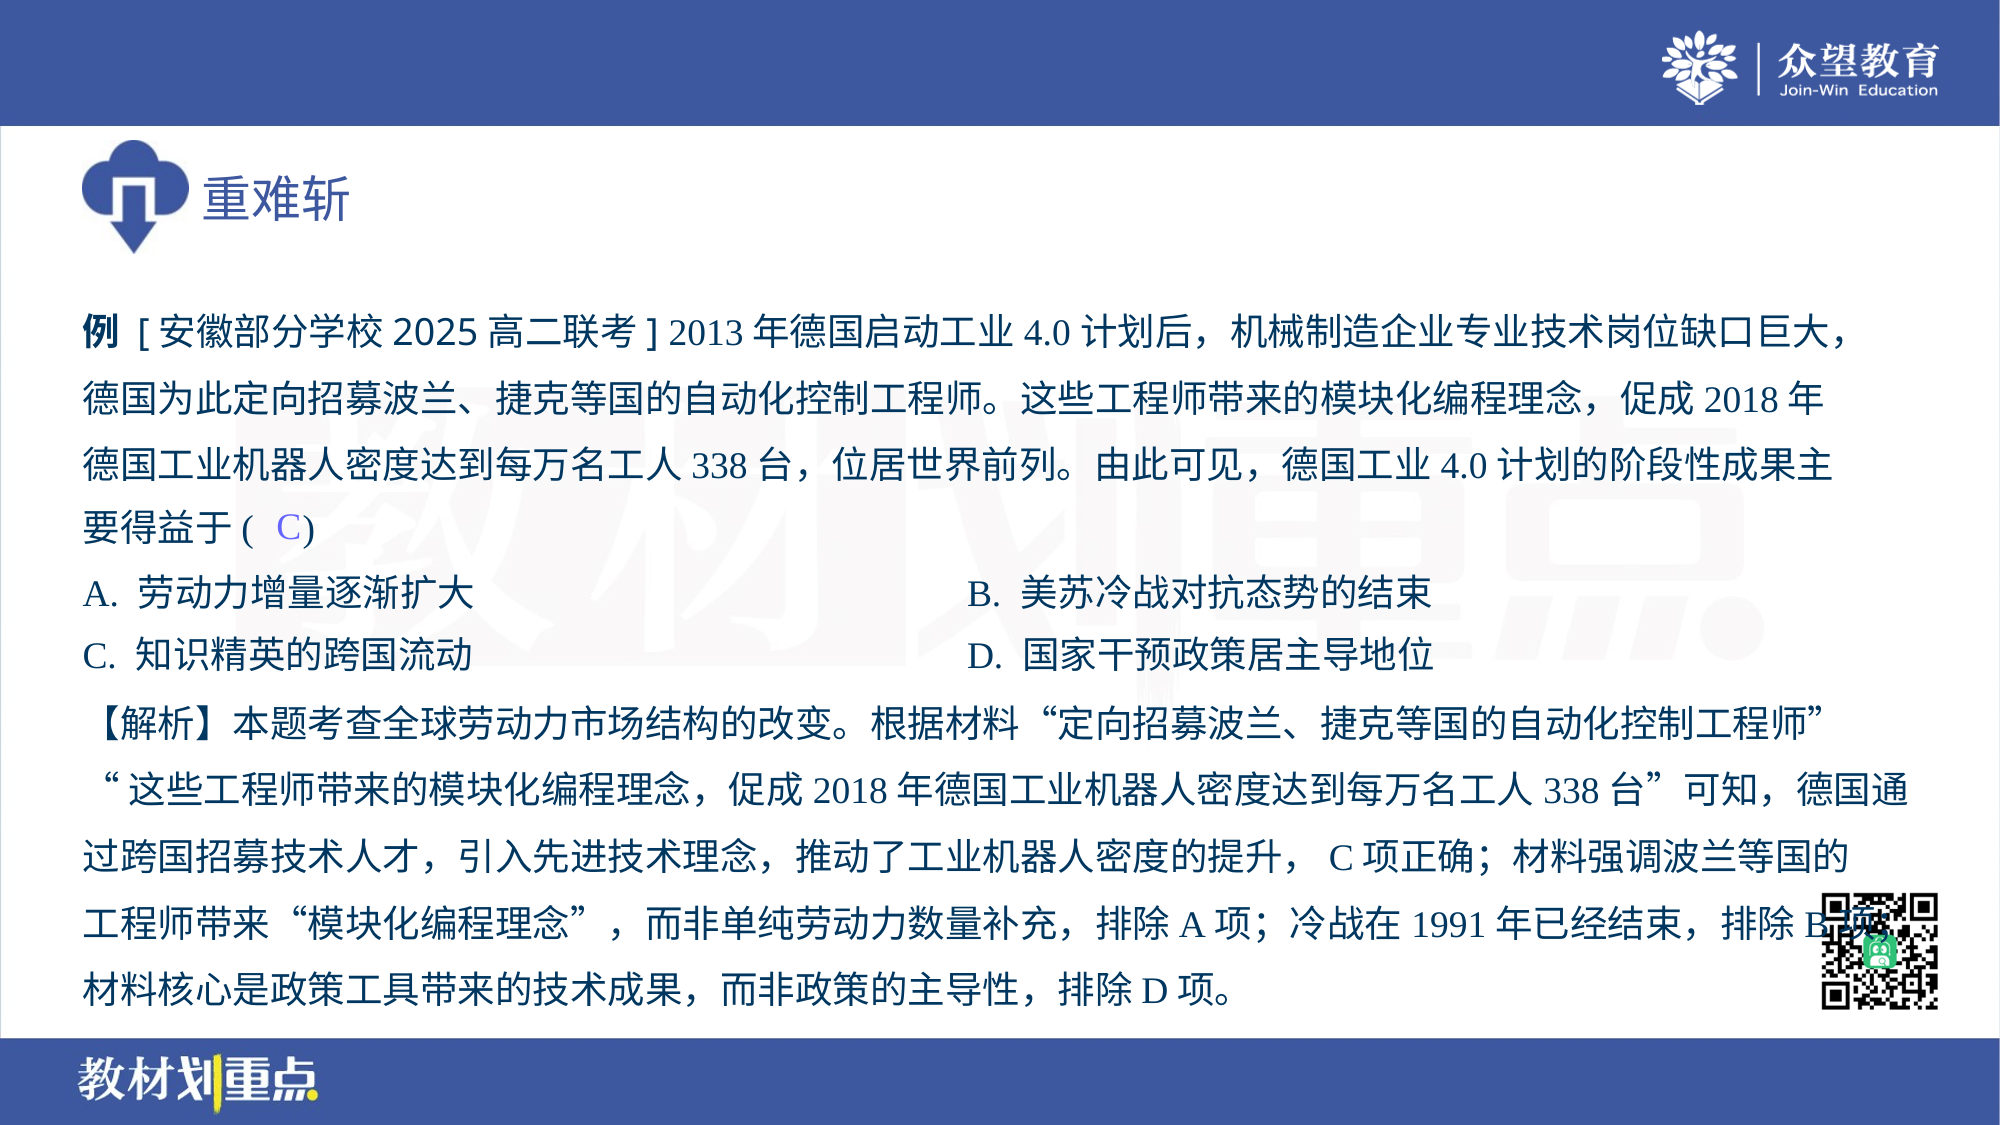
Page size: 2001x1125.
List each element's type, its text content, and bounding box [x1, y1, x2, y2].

text_box C [262, 484, 315, 542]
picture [0, 0, 2000, 1125]
text_box A. 劳动力增量逐渐扩大 B. 美苏冷战对抗态势的结束 C. 知识精英的跨国流动 D. 国家干预政策居主导地位 [82, 546, 1817, 670]
text_box 例 [安徽部分学校2025高二联考] 2013年德国启动工业4.0计划后，机械制造企业专业技术岗位缺口巨大， 德国为此定向招募波兰、捷克等国的自动化控制工程师。这些工程师带来的模块化编程理念，促成2018年 德国工业机器人密度达到每万名工人338台，位居世界前列。由此可见，德国工业4.0计划的阶段性成果主 要得益于( ) [82, 286, 1817, 543]
text_box 【解析】本题考查全球劳动力市场结构的改变。根据材料“定向招募波兰、捷克等国的自动化控制工程师” “这些工程师带来的模块化编程理念，促成2018年德国工业机器人密度达到每万名工人338台”可知，德国通 过跨国招募技术人才，引入先进技术理念，推动了工业机器人密度的提升，C项正确；材料强调波兰等国的 工程师带来“模块化编程理念”，而非单纯劳动力数量补充，排除A项；冷战在1991年已经结束，排除B项； 材料核心是政策工具带来的技术成果，而非政策的主导性，排除D项。 [82, 678, 1817, 1000]
